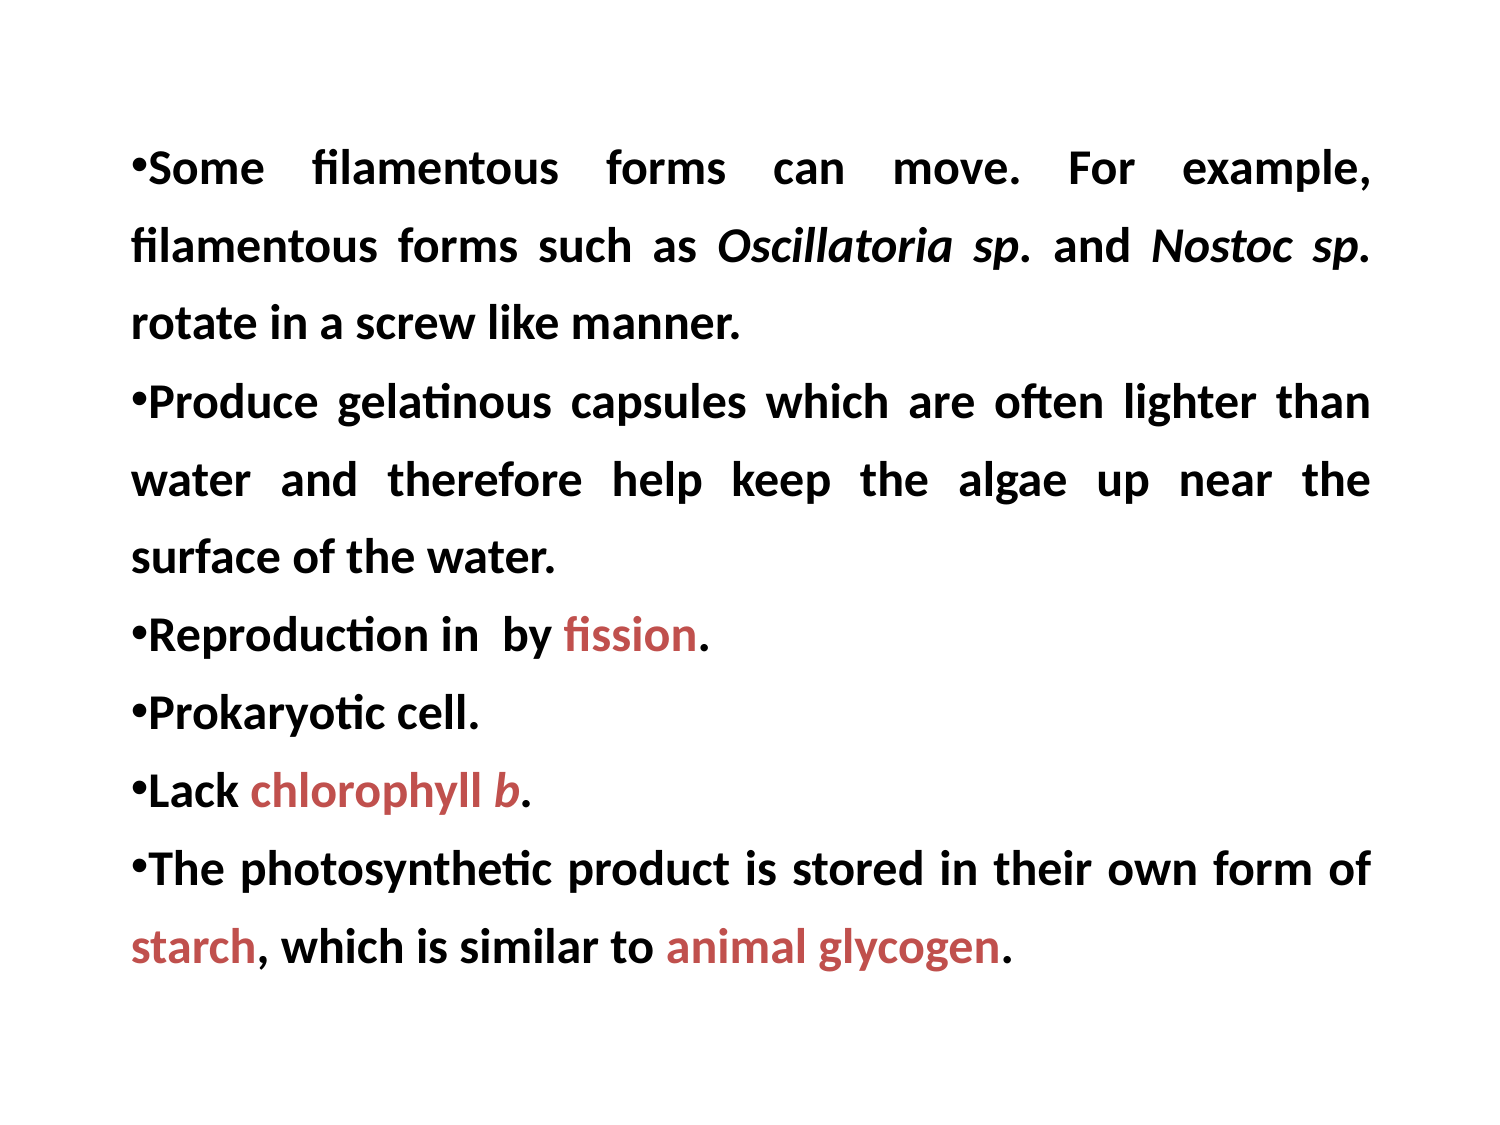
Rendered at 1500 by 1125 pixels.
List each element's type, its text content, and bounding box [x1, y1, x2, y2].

text_box Some filamentous forms can move. For example, filamentous forms such as Oscillatoria sp. and Nostoc sp. rotate in a screw like manner. Produce gelatinous capsules which are often lighter than water and therefore help keep the algae up near the surface of the water. Reproduction in by fission. Prokaryotic cell. Lack chlorophyll b. The photosynthetic product is stored in their own form of starch, which is similar to animal glycogen. [116, 108, 1387, 982]
